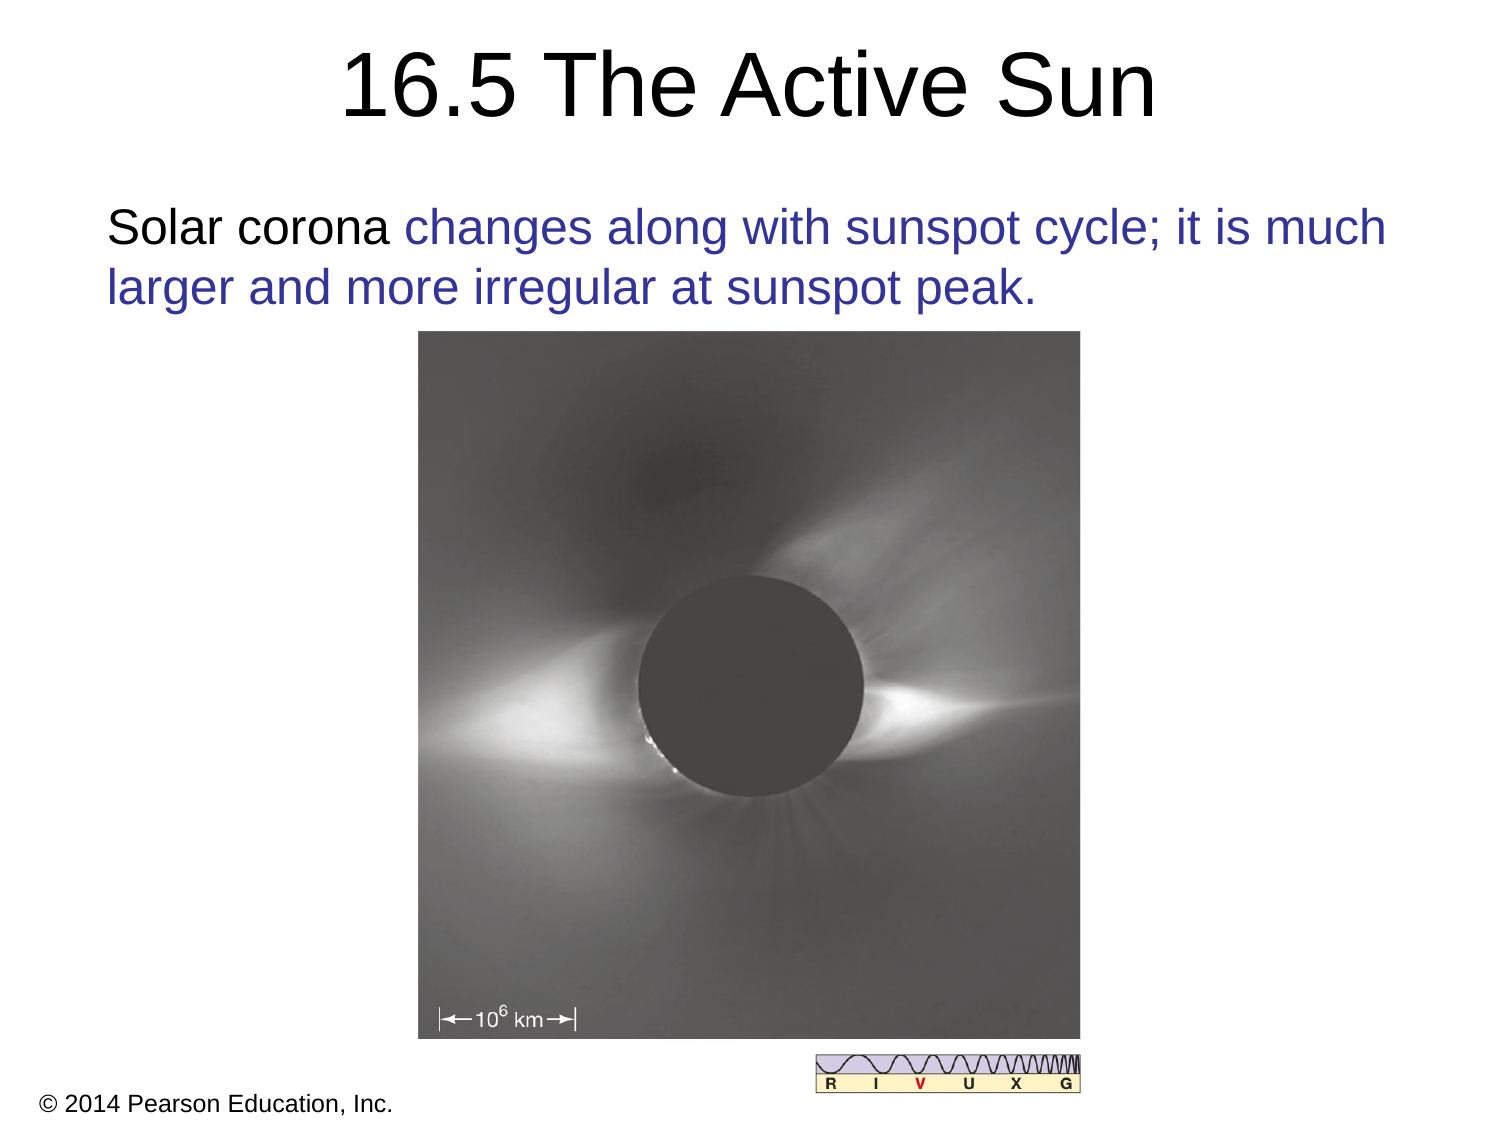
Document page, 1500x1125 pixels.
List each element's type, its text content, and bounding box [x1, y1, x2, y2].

text_box Solar corona changes along with sunspot cycle; it is much larger and more irregular at sunspot peak. [92, 187, 1405, 323]
picture [410, 323, 1088, 1096]
title 16.5 The Active Sun [112, 0, 1388, 161]
